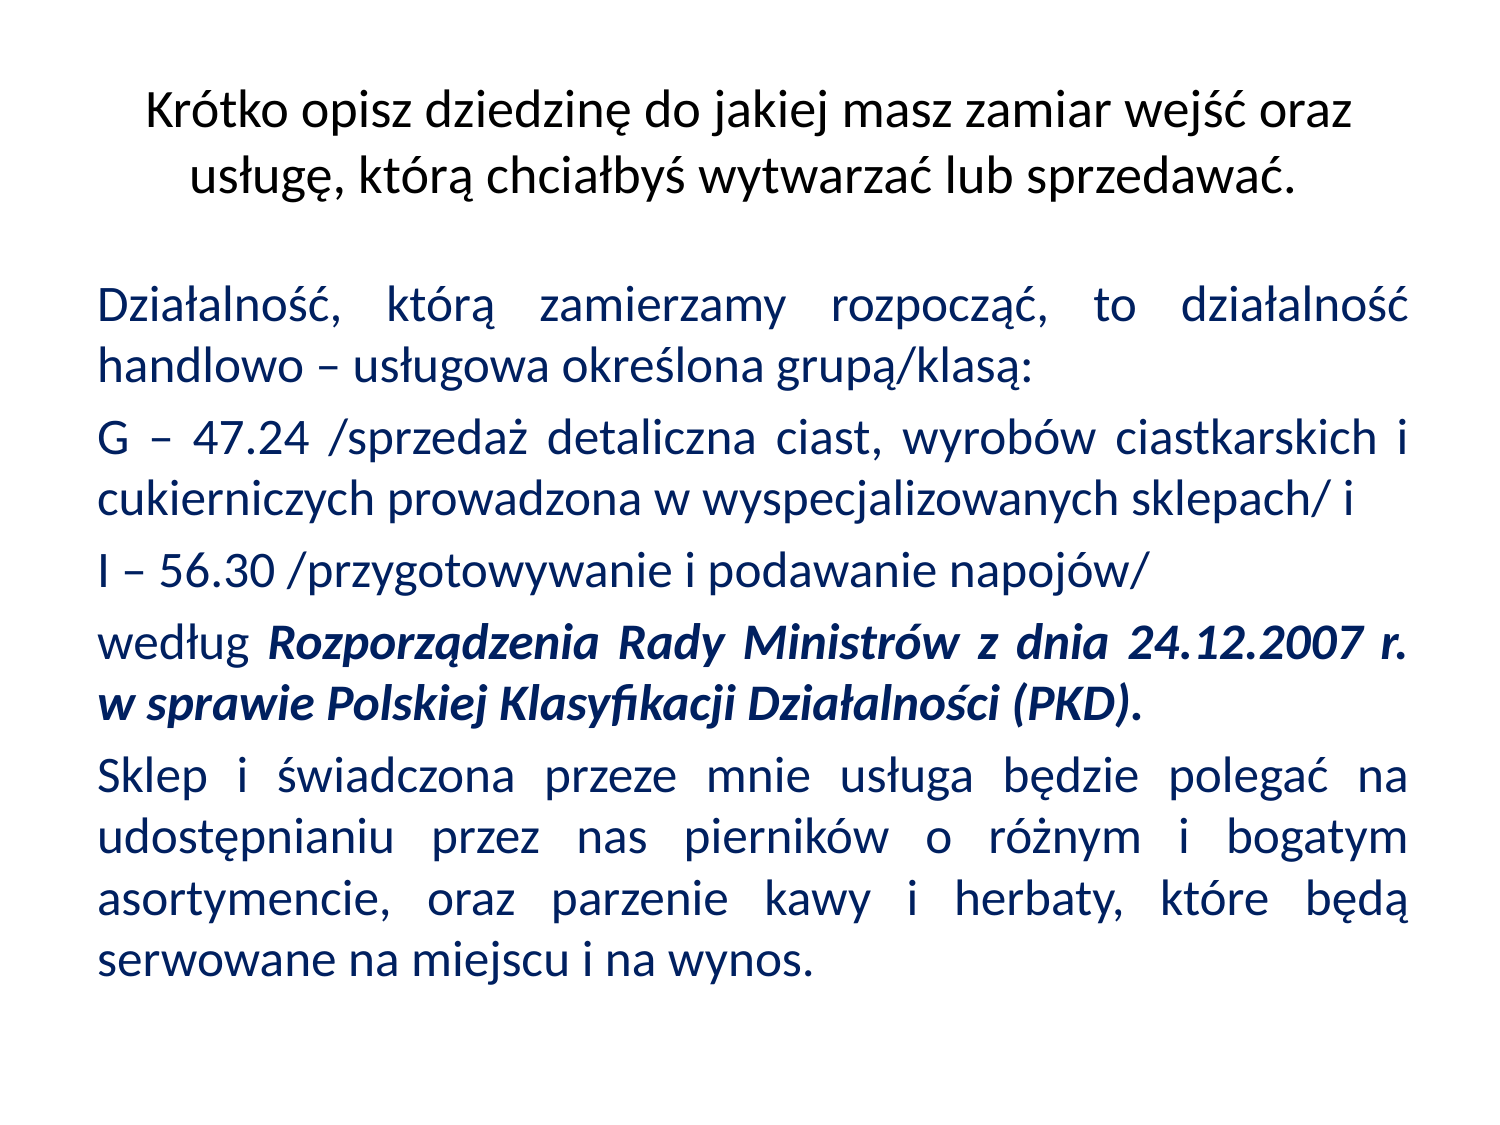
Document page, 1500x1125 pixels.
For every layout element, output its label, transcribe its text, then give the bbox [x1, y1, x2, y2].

list Działalność, którą zamierzamy rozpocząć, to działalność handlowo – usługowa określona grupą/klasą: G – 47.24 /sprzedaż detaliczna ciast, wyrobów ciastkarskich i cukierniczych prowadzona w wyspecjalizowanych sklepach/ i I – 56.30 /przygotowywanie i podawanie napojów/ według Rozporządzenia Rady Ministrów z dnia 24.12.2007 r. w sprawie Polskiej Klasyfikacji Działalności (PKD). Sklep i świadczona przeze mnie usługa będzie polegać na udostępnianiu przez nas pierników o różnym i bogatym asortymencie, oraz parzenie kawy i herbaty, które będą serwowane na miejscu i na wynos. [75, 262, 1425, 1005]
title Krótko opisz dziedzinę do jakiej masz zamiar wejść oraz usługę, którą chciałbyś wytwarzać lub sprzedawać. [75, 45, 1425, 233]
